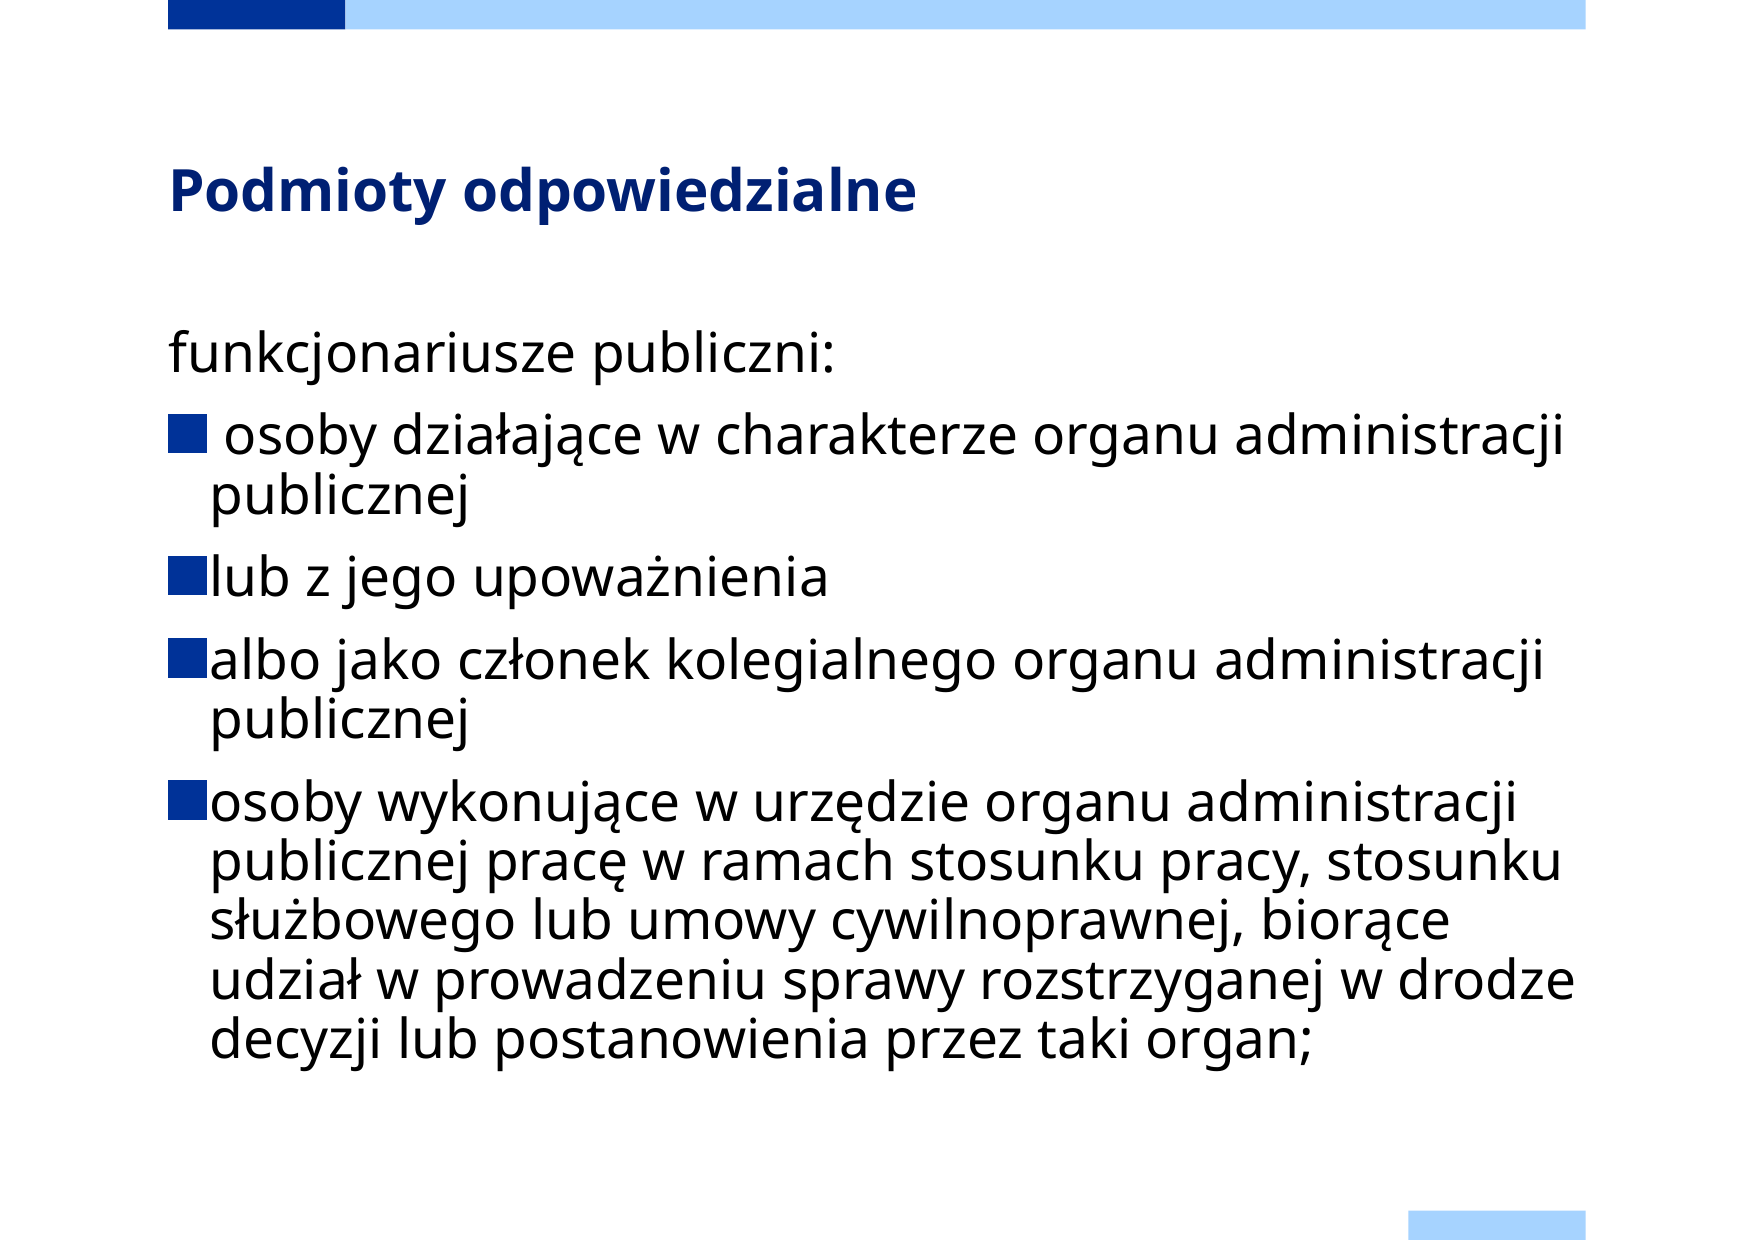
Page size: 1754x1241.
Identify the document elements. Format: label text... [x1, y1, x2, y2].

picture [168, 414, 207, 453]
picture [168, 556, 207, 595]
picture [168, 780, 207, 820]
list funkcjonariusze publiczni: osoby działające w charakterze organu administracji publicznej lub z jego upoważnienia albo jako członek kolegialnego organu administracji publicznej osoby wykonujące w urzędzie organu administracji publicznej pracę w ramach stosunku pracy, stosunku służbowego lub umowy cywilnoprawnej, biorące udział w prowadzeniu sprawy rozstrzyganej w drodze decyzji lub postanowienia przez taki organ; [168, 324, 1586, 1093]
picture [168, 638, 207, 678]
title Podmioty odpowiedzialne [168, 147, 1586, 324]
